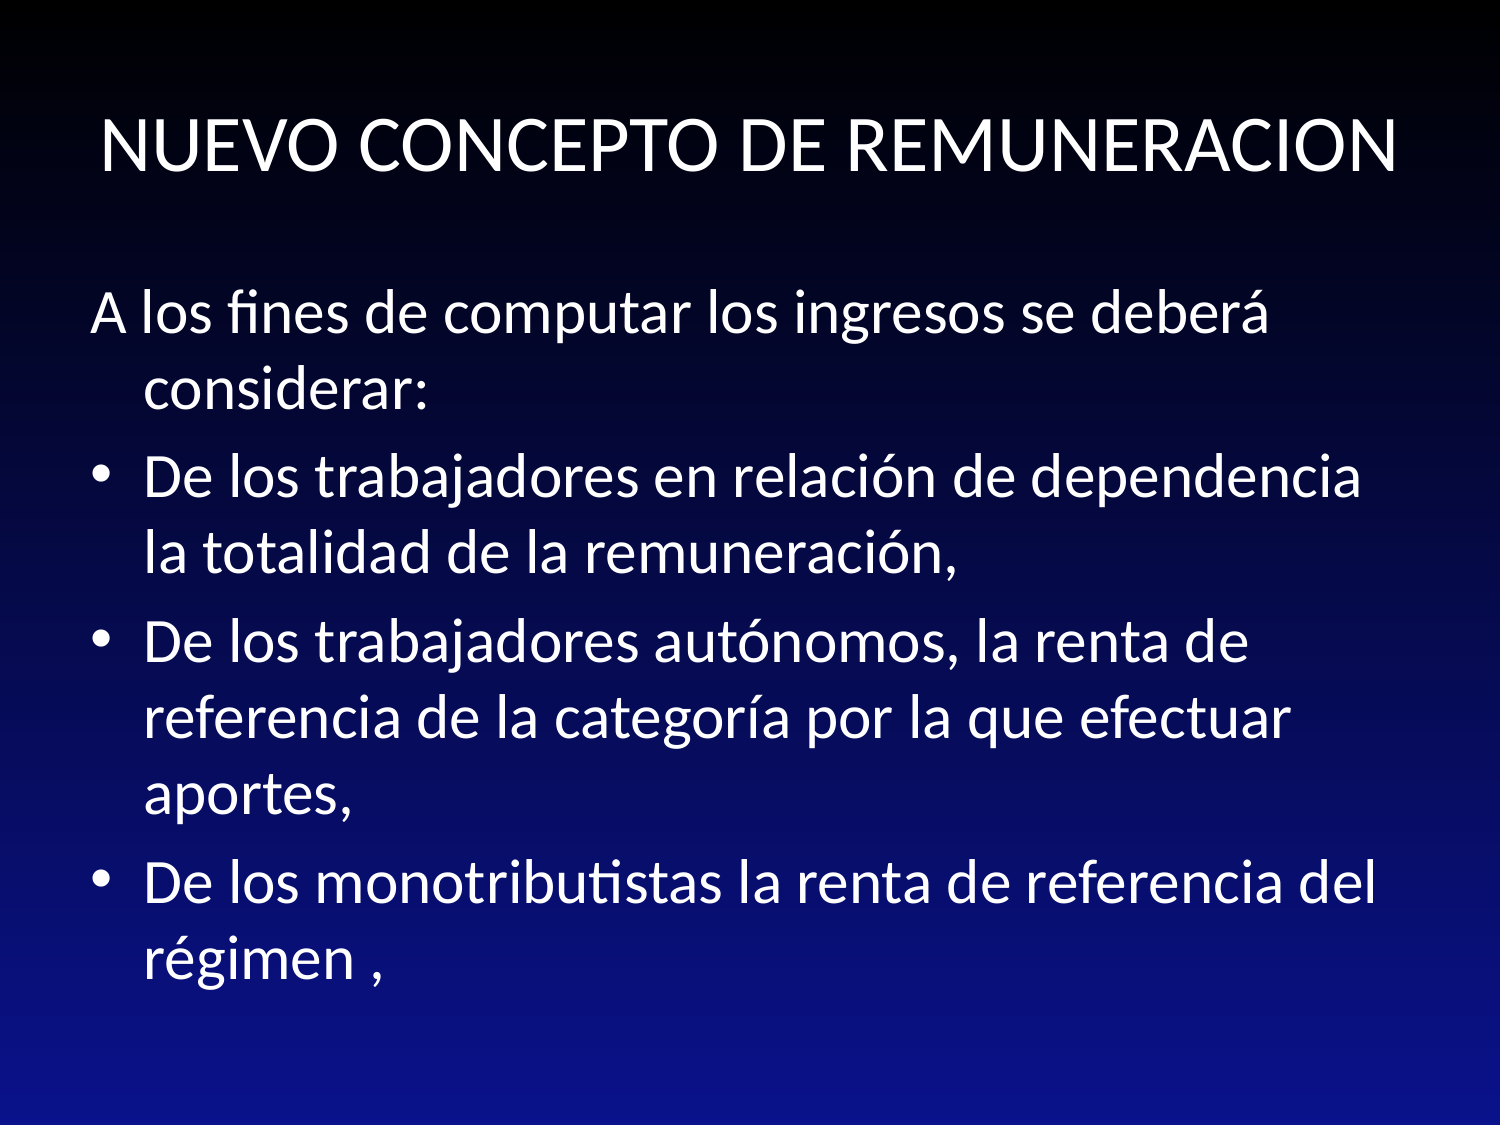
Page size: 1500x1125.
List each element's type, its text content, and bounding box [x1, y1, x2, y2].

list A los fines de computar los ingresos se deberá considerar: De los trabajadores en relación de dependencia la totalidad de la remuneración, De los trabajadores autónomos, la renta de referencia de la categoría por la que efectuar aportes, De los monotributistas la renta de referencia del régimen , [74, 262, 1426, 1006]
title NUEVO CONCEPTO DE REMUNERACION [74, 44, 1426, 233]
